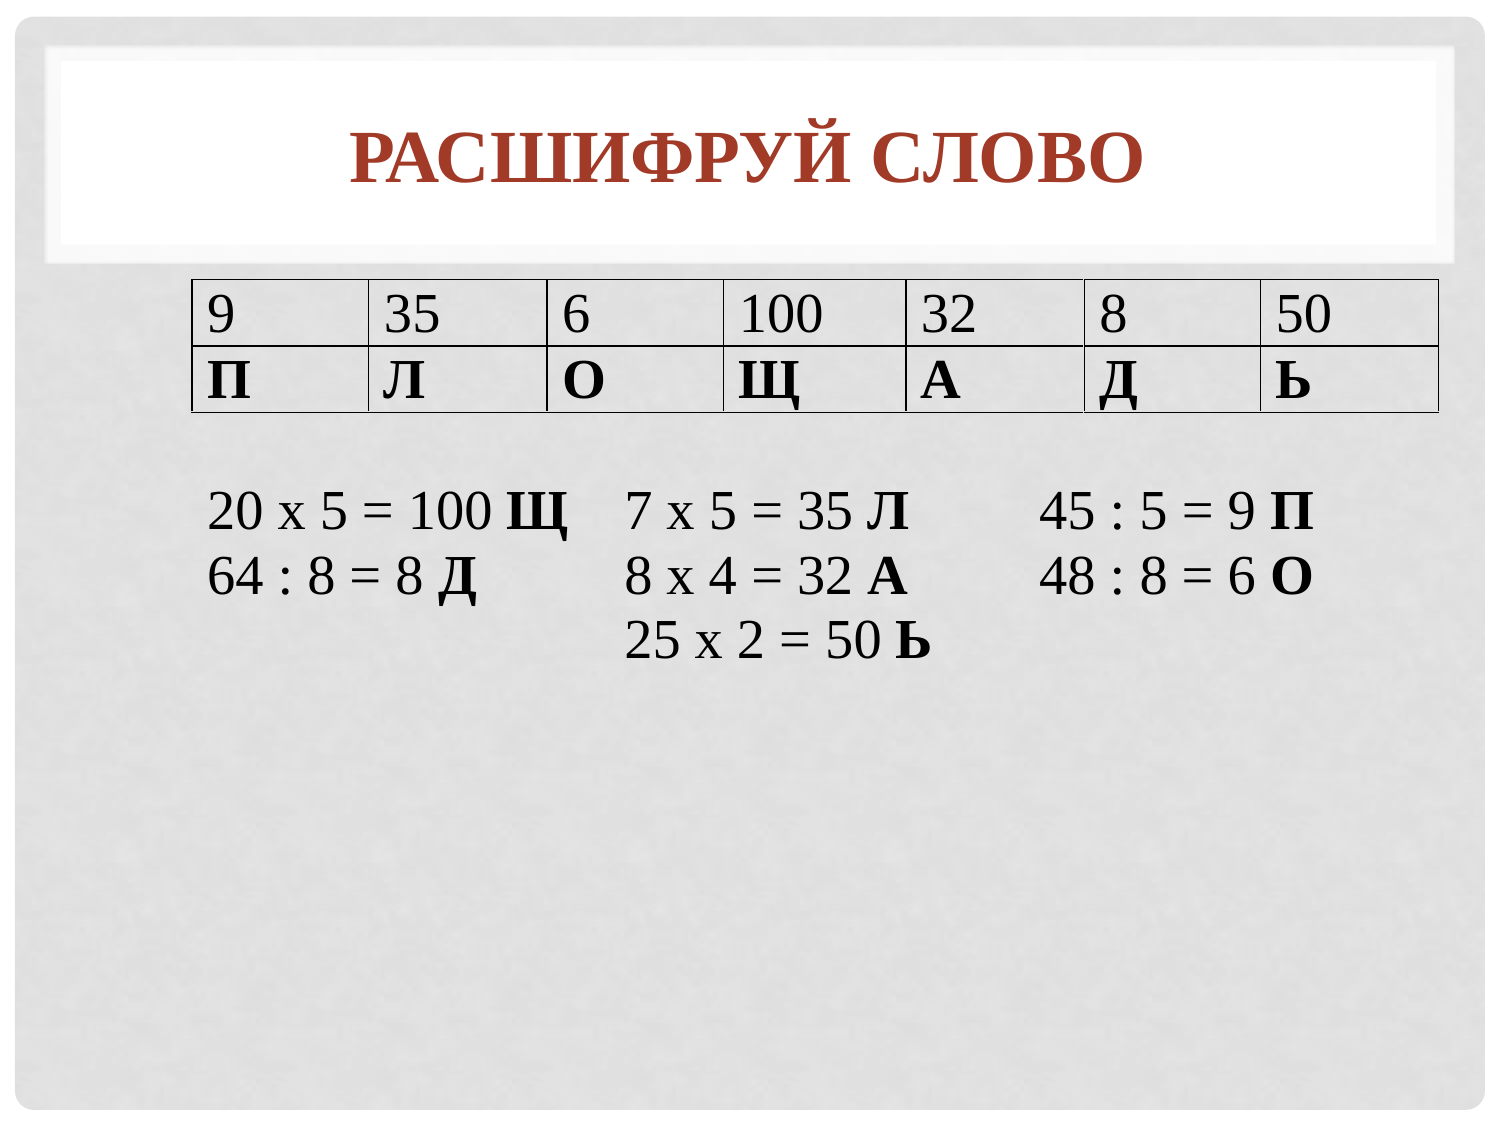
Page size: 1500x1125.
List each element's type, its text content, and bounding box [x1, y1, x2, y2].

title Расшифруй слово [69, 66, 1425, 238]
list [88, 278, 1442, 759]
